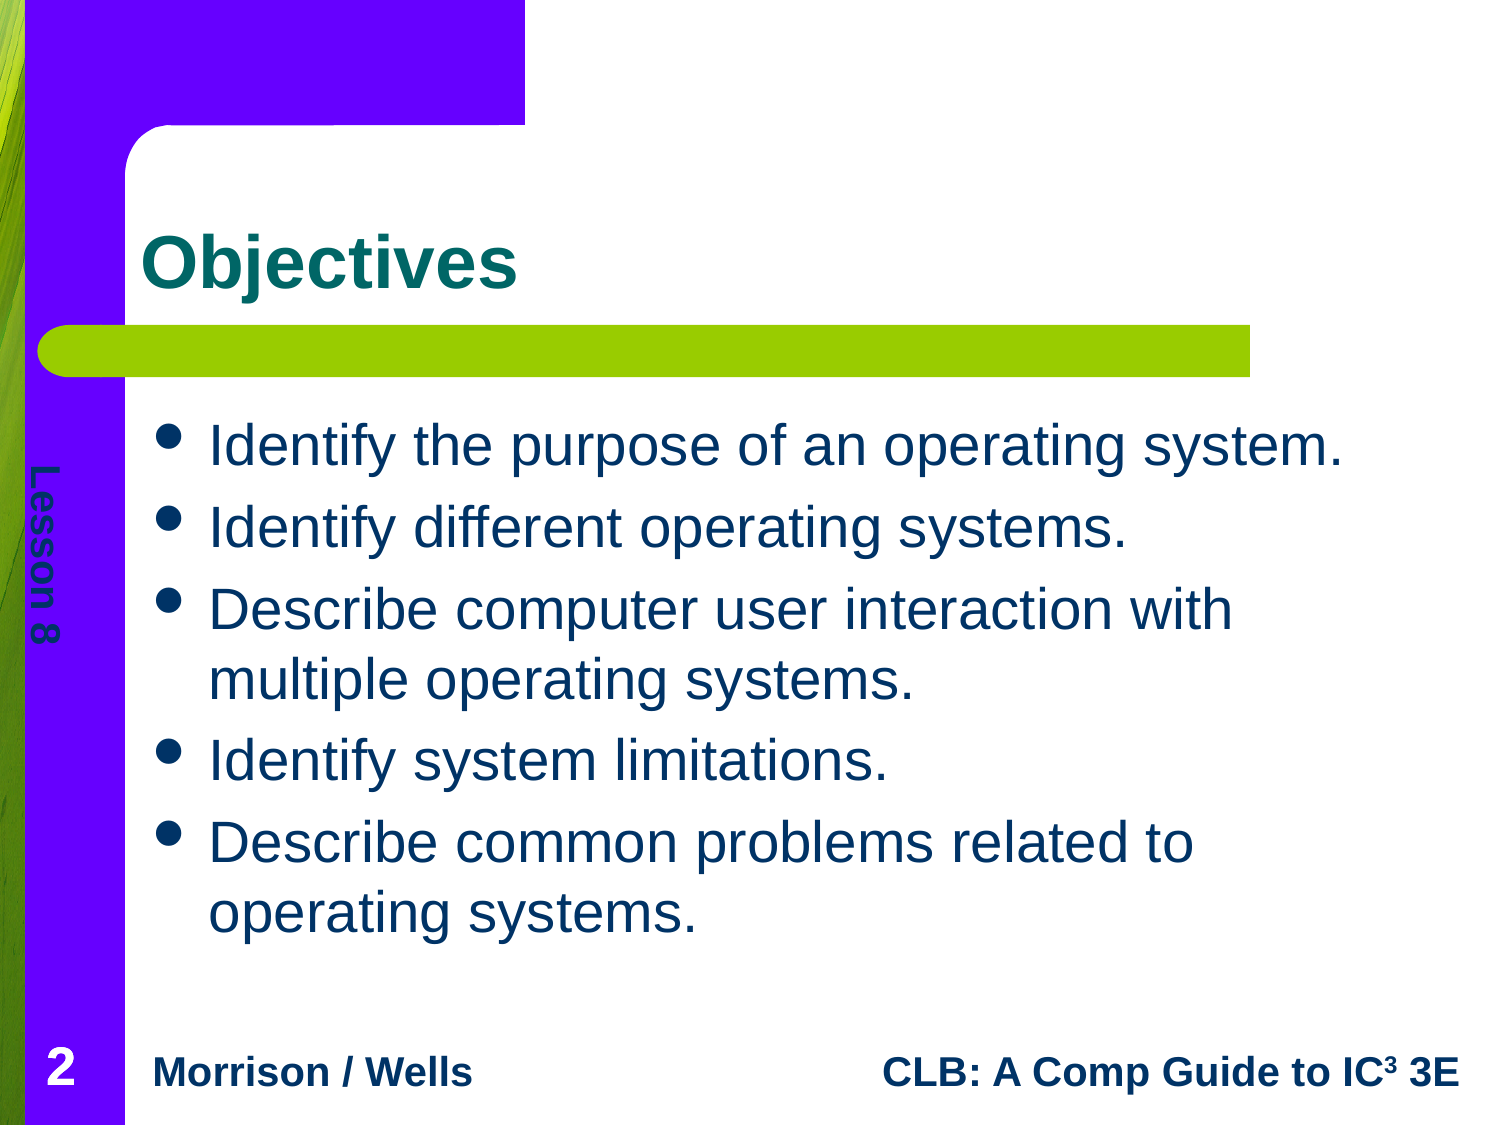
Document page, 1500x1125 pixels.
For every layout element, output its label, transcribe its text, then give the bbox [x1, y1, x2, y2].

text_box 2 [13, 1023, 111, 1105]
title Objectives [124, 124, 1426, 313]
picture [0, 0, 25, 1125]
list Identify the purpose of an operating system. Identify different operating systems. Describe computer user interaction with multiple operating systems. Identify system limitations. Describe common problems related to operating systems. [137, 399, 1400, 1012]
